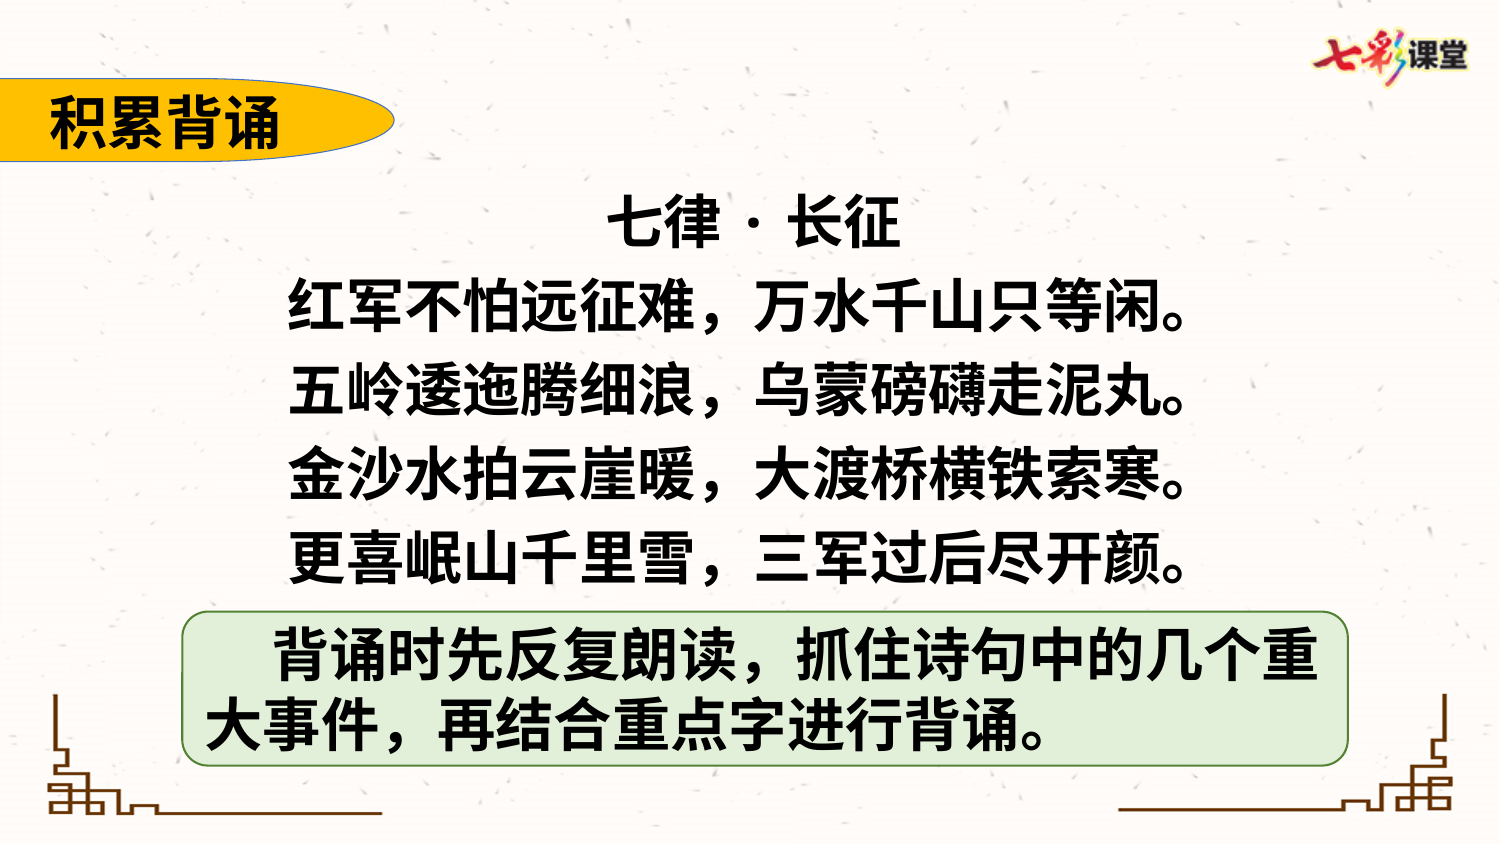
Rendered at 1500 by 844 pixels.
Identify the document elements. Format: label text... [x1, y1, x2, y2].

text_box 背诵时先反复朗读，抓住诗句中的几个重大事件，再结合重点字进行背诵。 [181, 610, 1349, 767]
picture [0, 0, 1500, 844]
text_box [0, 78, 395, 162]
text_box 七律·长征 红军不怕远征难，万水千山只等闲。 五岭逶迤腾细浪，乌蒙磅礴走泥丸。 金沙水拍云崖暖，大渡桥横铁索寒。 更喜岷山千里雪，三军过后尽开颜。 [155, 163, 1353, 599]
